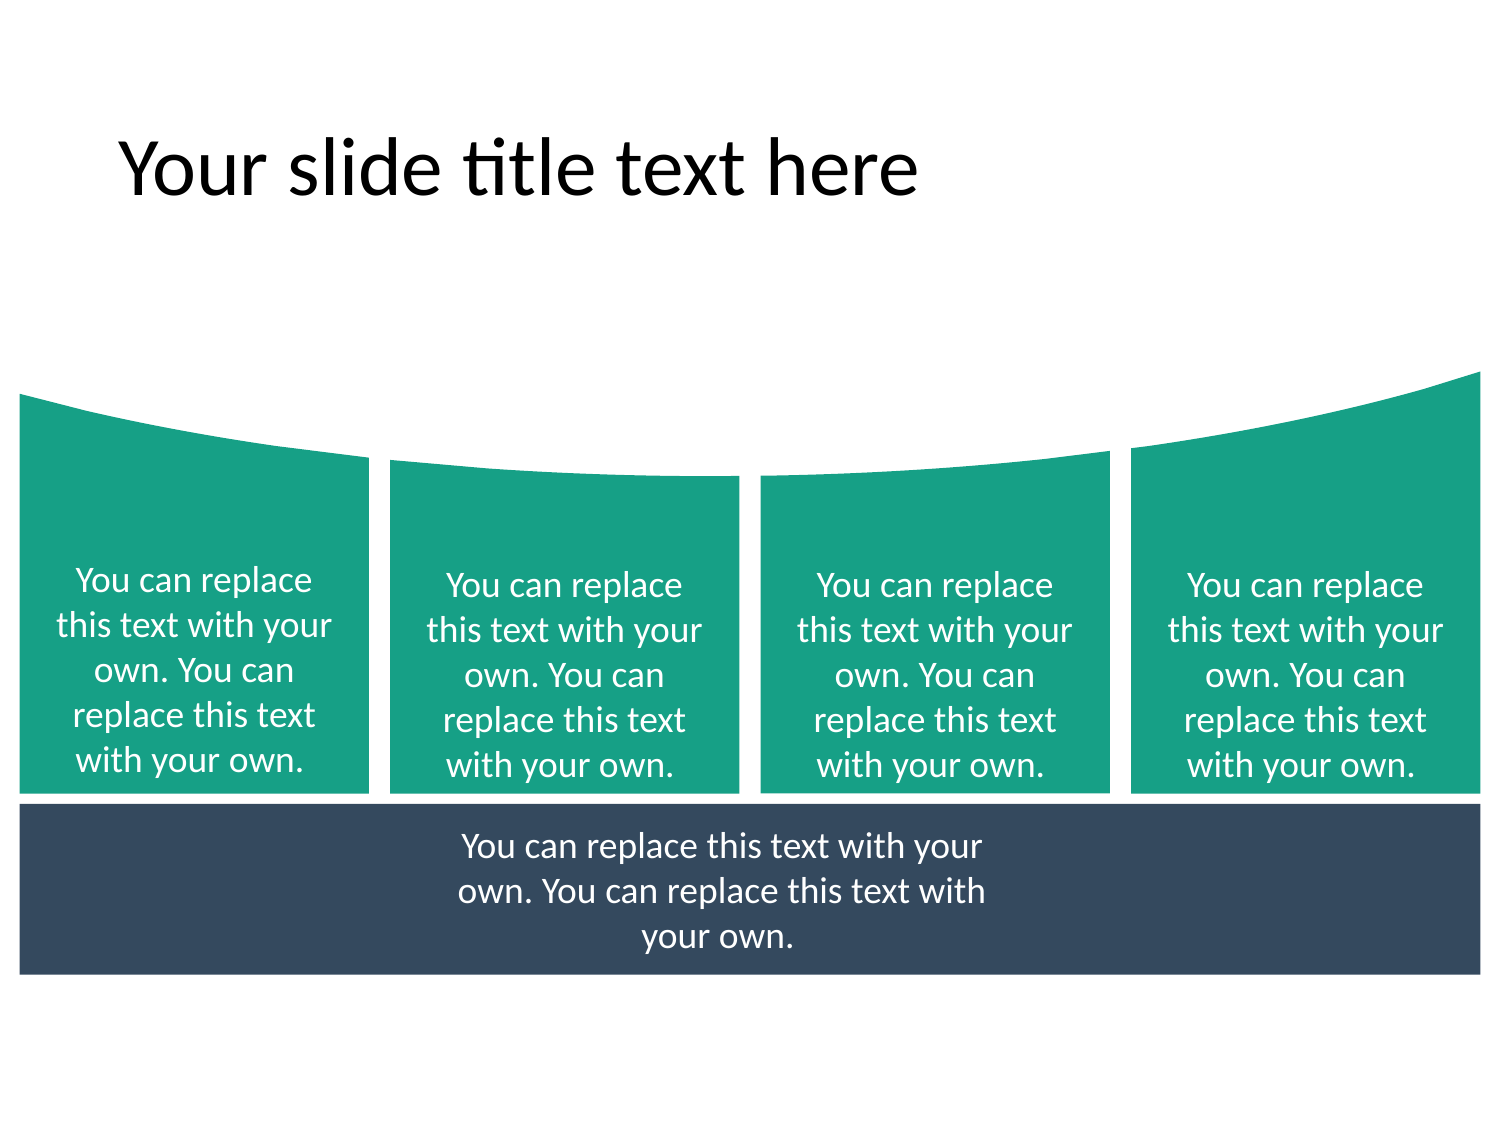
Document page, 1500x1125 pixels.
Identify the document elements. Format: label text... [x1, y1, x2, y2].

text_box You can replace this text with your own. You can replace this text with your own. [36, 548, 352, 788]
text_box You can replace this text with your own. You can replace this text with your own. [407, 552, 723, 793]
text_box You can replace this text with your own. You can replace this text with your own. [777, 552, 1093, 793]
text_box [1130, 370, 1482, 795]
text_box [18, 392, 371, 795]
title Your slide title text here [103, 59, 1397, 278]
text_box [19, 803, 1481, 976]
text_box You can replace this text with your own. You can replace this text with your own. [1148, 552, 1464, 793]
text_box [759, 449, 1111, 795]
text_box You can replace this text with your own. You can replace this text with your own. [425, 813, 1019, 964]
text_box [389, 458, 741, 795]
